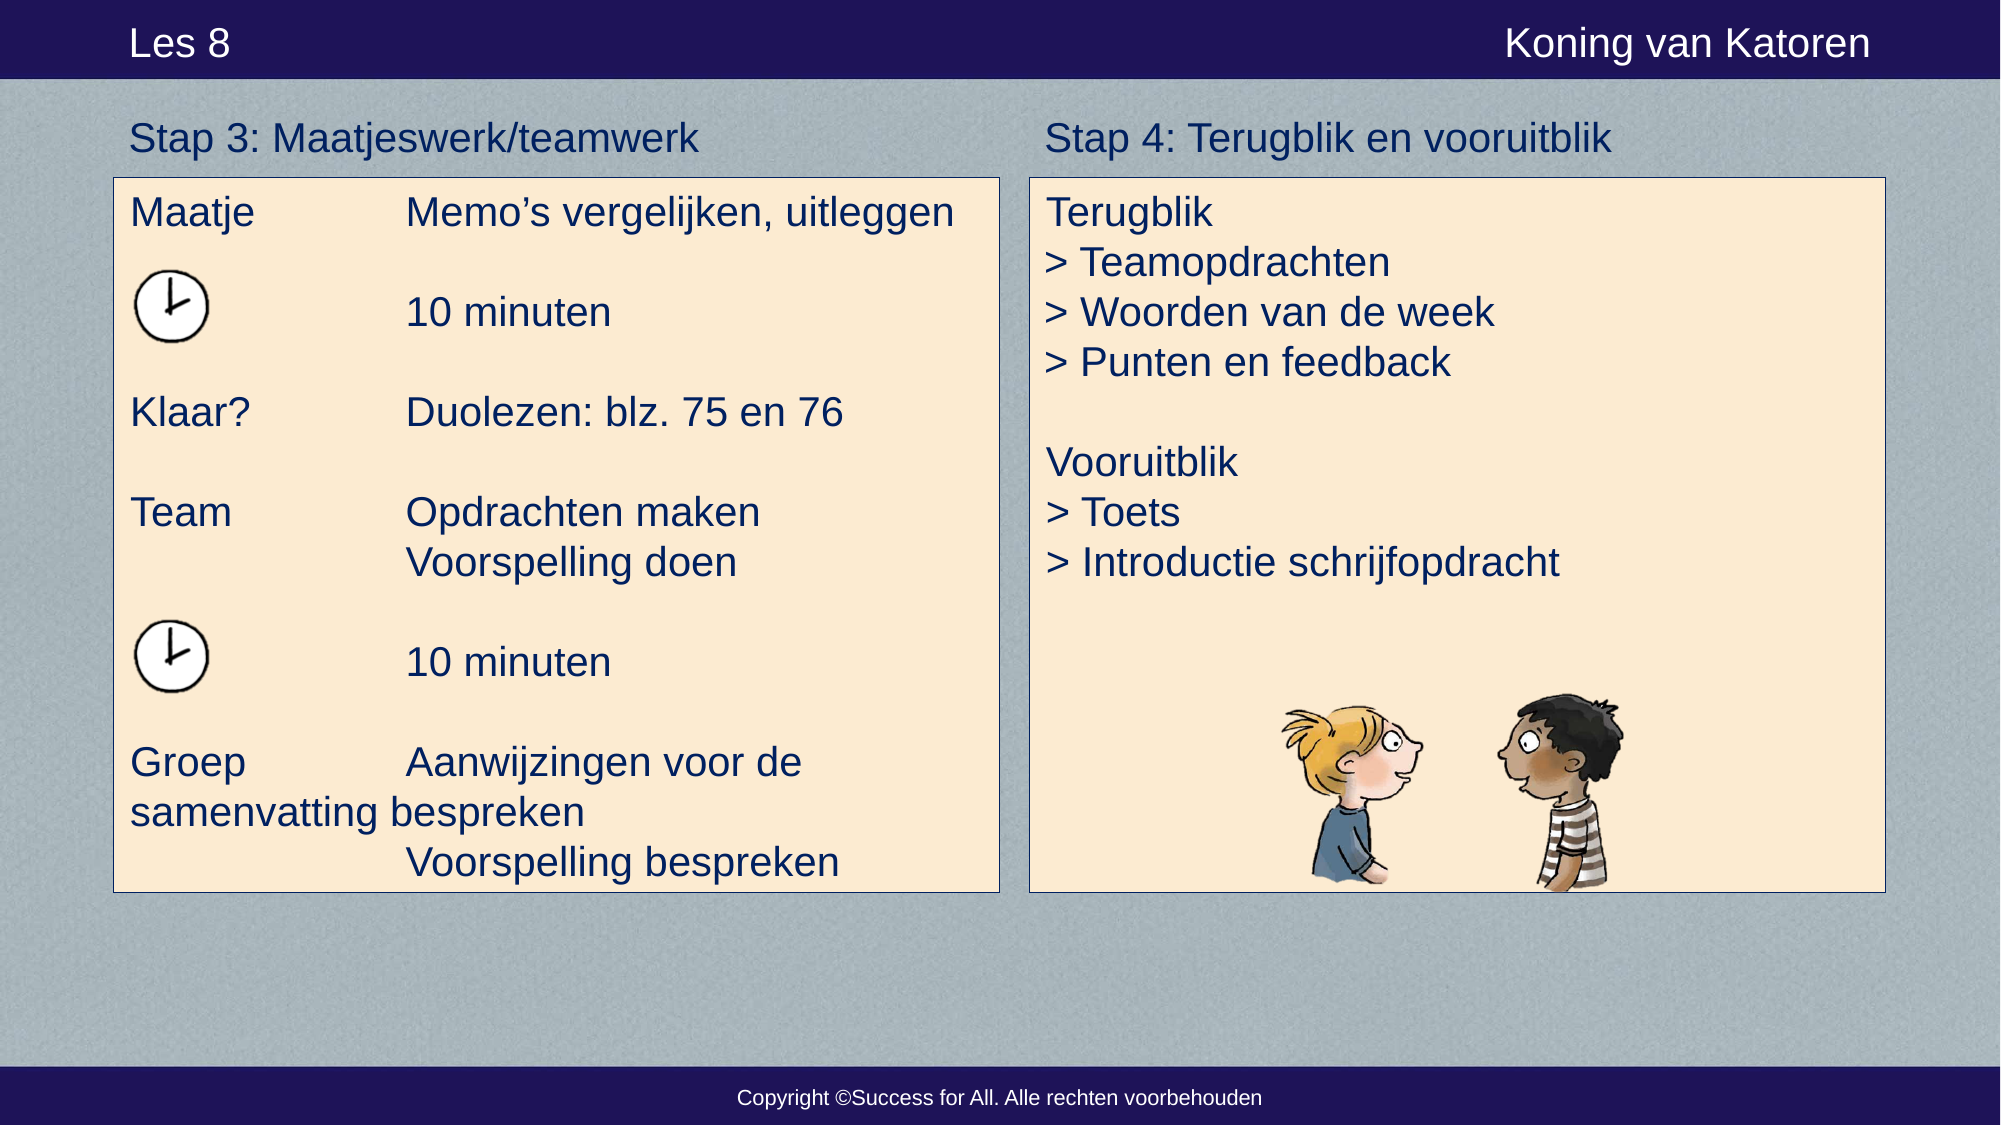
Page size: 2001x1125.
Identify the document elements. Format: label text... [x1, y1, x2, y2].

text_box Terugblik > Teamopdrachten > Woorden van de week > Punten en feedback Vooruitblik > Toets > Introductie schrijfopdracht [1029, 177, 1886, 893]
text_box Les 8 [114, 8, 354, 73]
picture [0, 0, 2001, 1125]
text_box Koning van Katoren [999, 8, 1886, 73]
text_box Stap 3: Maatjeswerk/teamwerk [114, 103, 907, 169]
text_box Maatje Memo’s vergelijken, uitleggen 10 minuten Klaar? Duolezen: blz. 75 en 76 Team Opdrachten maken Voorspelling doen 10 minuten Groep Aanwijzingen voor de samenvatting bespreken Voorspelling bespreken [113, 177, 1000, 893]
text_box Stap 4: Terugblik en vooruitblik [1029, 103, 1822, 169]
text_box Copyright ©Success for All. Alle rechten voorbehouden [0, 1076, 2000, 1125]
